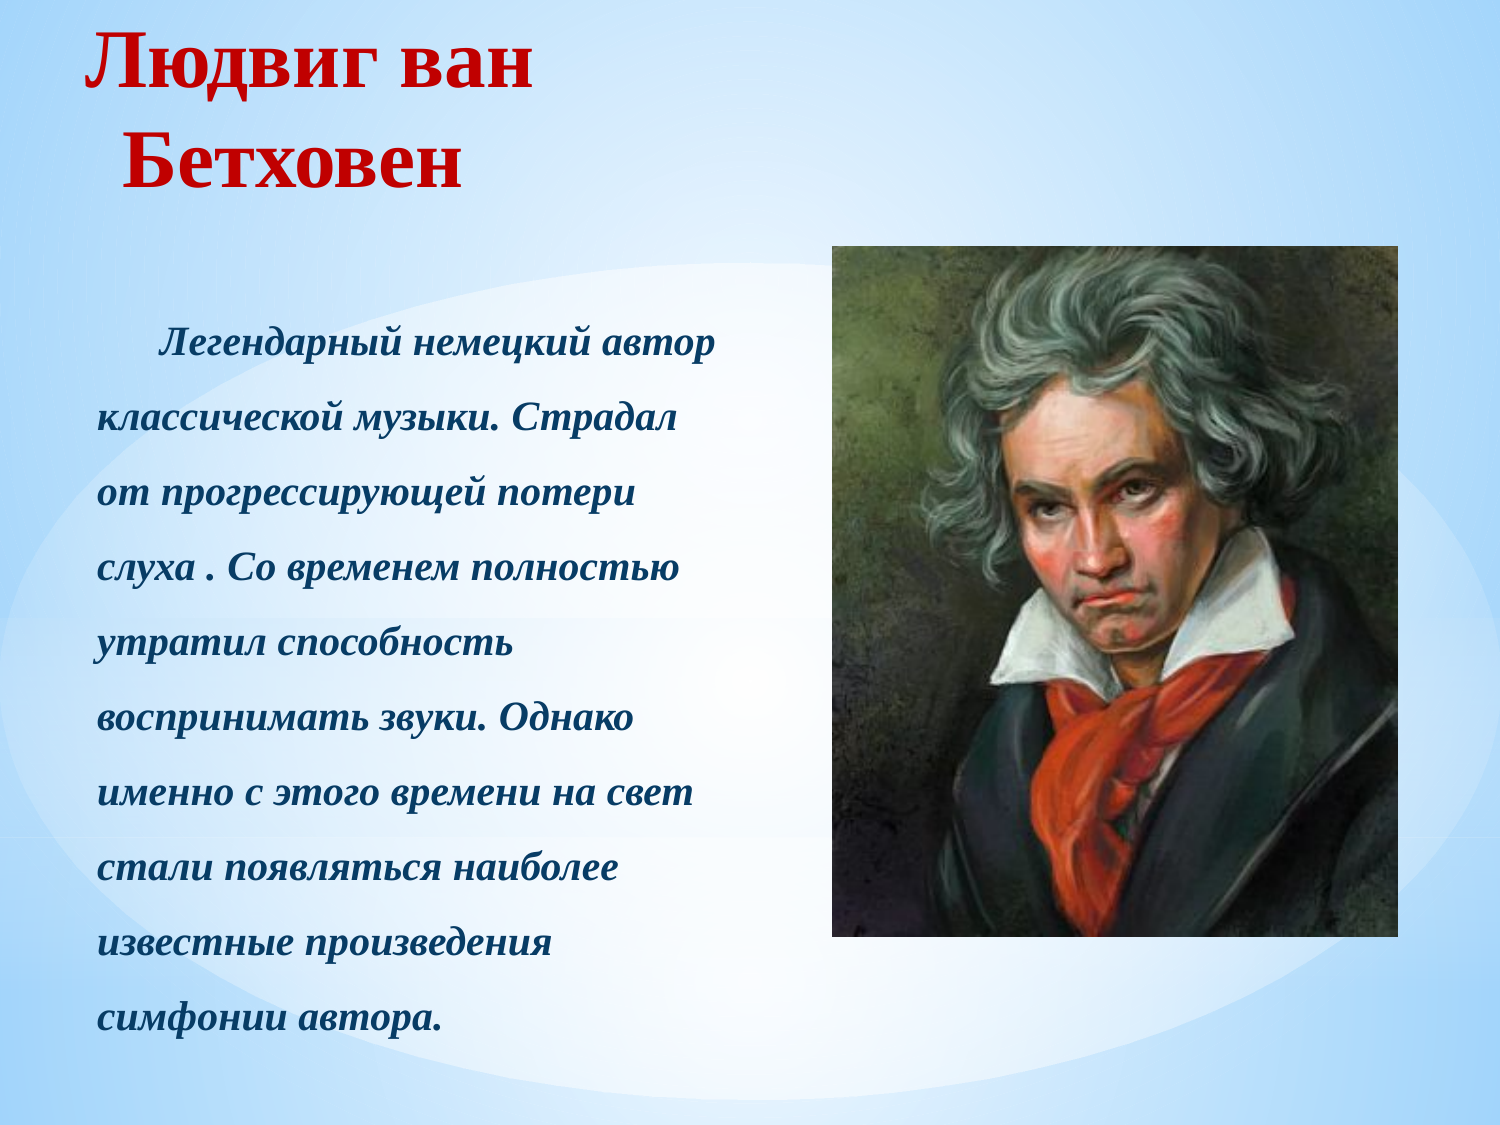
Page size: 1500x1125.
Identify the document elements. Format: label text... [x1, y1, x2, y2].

list Легендарный немецкий автор классической музыки. Страдал от прогрессирующей потери слуха . Со временем полностью утратил способность воспринимать звуки. Однако именно с этого времени на свет стали появляться наиболее известные произведения симфонии автора. [82, 281, 733, 925]
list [831, 245, 1399, 937]
title Людвиг ван Бетховен [70, 46, 735, 282]
